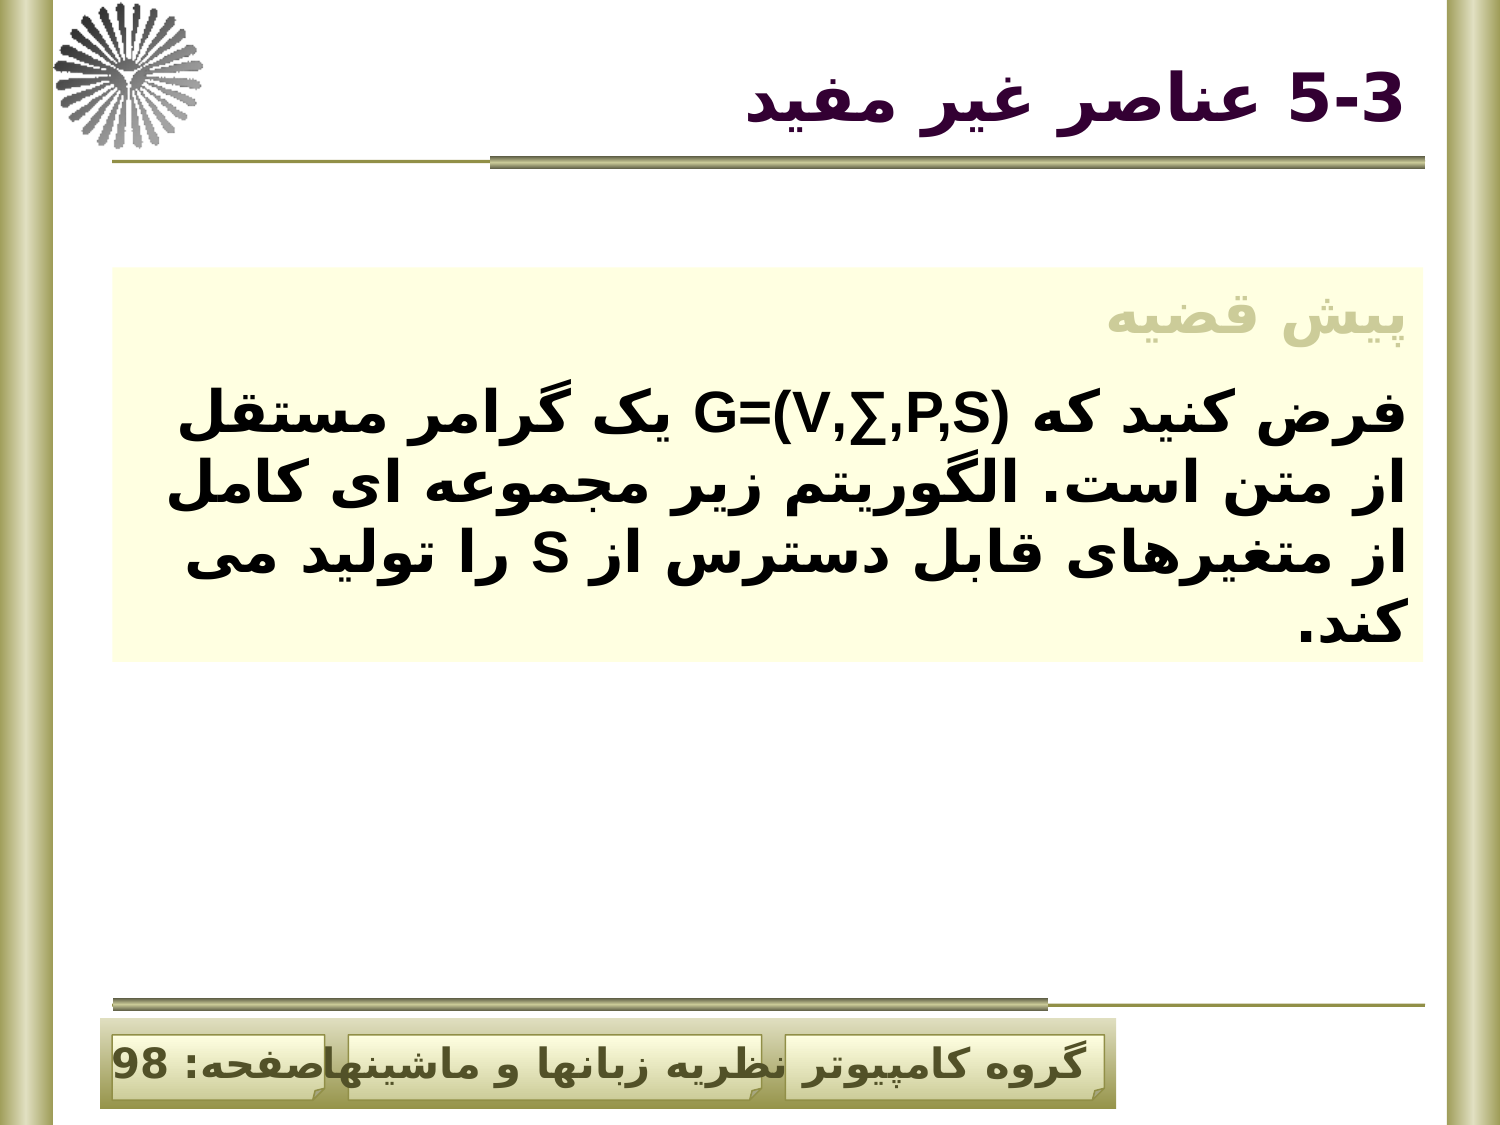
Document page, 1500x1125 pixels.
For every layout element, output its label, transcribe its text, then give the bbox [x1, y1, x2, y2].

title 5-3 عناصر غیر مفید [147, 42, 1423, 147]
text_box پیش قضیه فرض کنید که G=(V,∑,P,S) یک گرامر مستقل از متن است. الگوریتم زیر مجموعه ای کامل از متغیرهای قابل دسترس از S را تولید می کند. [112, 267, 1424, 662]
